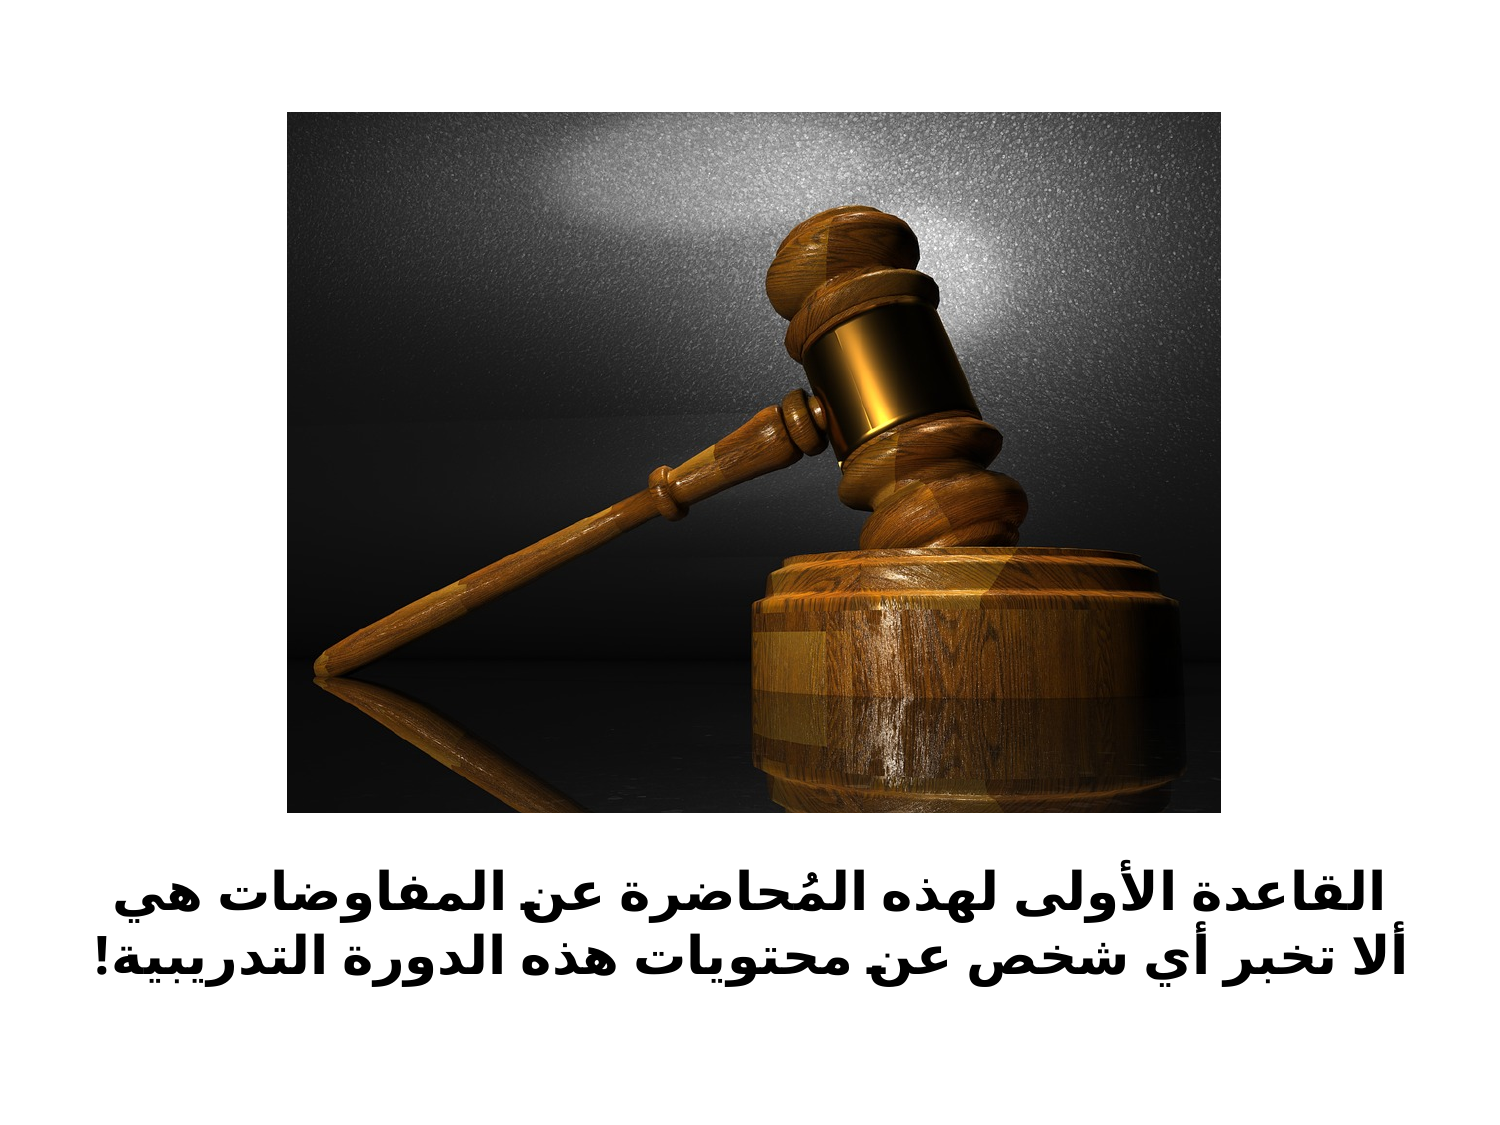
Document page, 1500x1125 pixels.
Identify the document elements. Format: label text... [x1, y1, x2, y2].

picture [287, 112, 1221, 813]
text_box القاعدة الأولى لهذه المُحاضرة عن المفاوضات هي ألا تخبر أي شخص عن محتويات هذه الدورة التدريبية! [74, 849, 1425, 1038]
